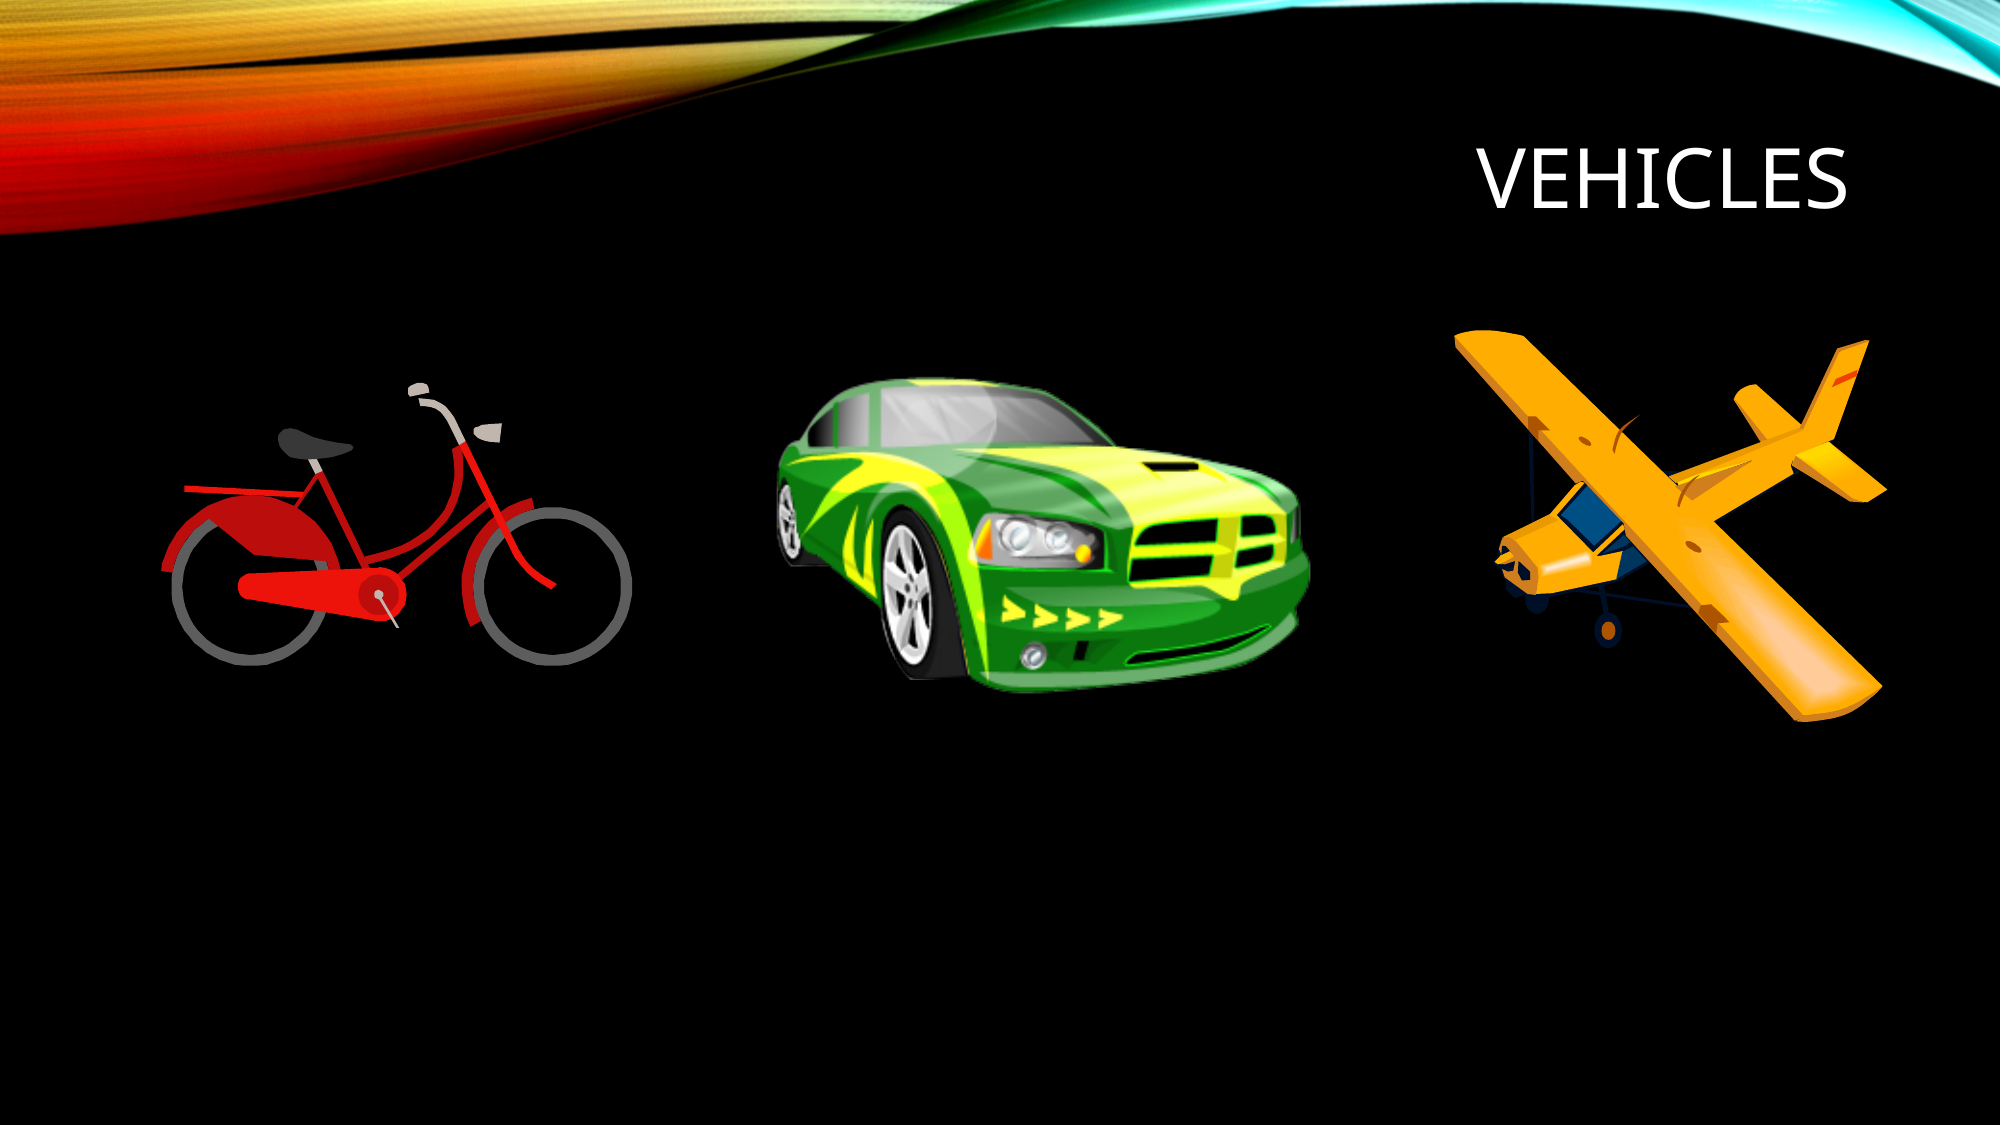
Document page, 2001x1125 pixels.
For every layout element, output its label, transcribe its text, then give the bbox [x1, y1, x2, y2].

picture [0, 0, 2000, 237]
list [1453, 326, 1888, 723]
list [159, 380, 634, 668]
picture [770, 345, 1318, 703]
title Vehicles [474, 125, 1888, 338]
